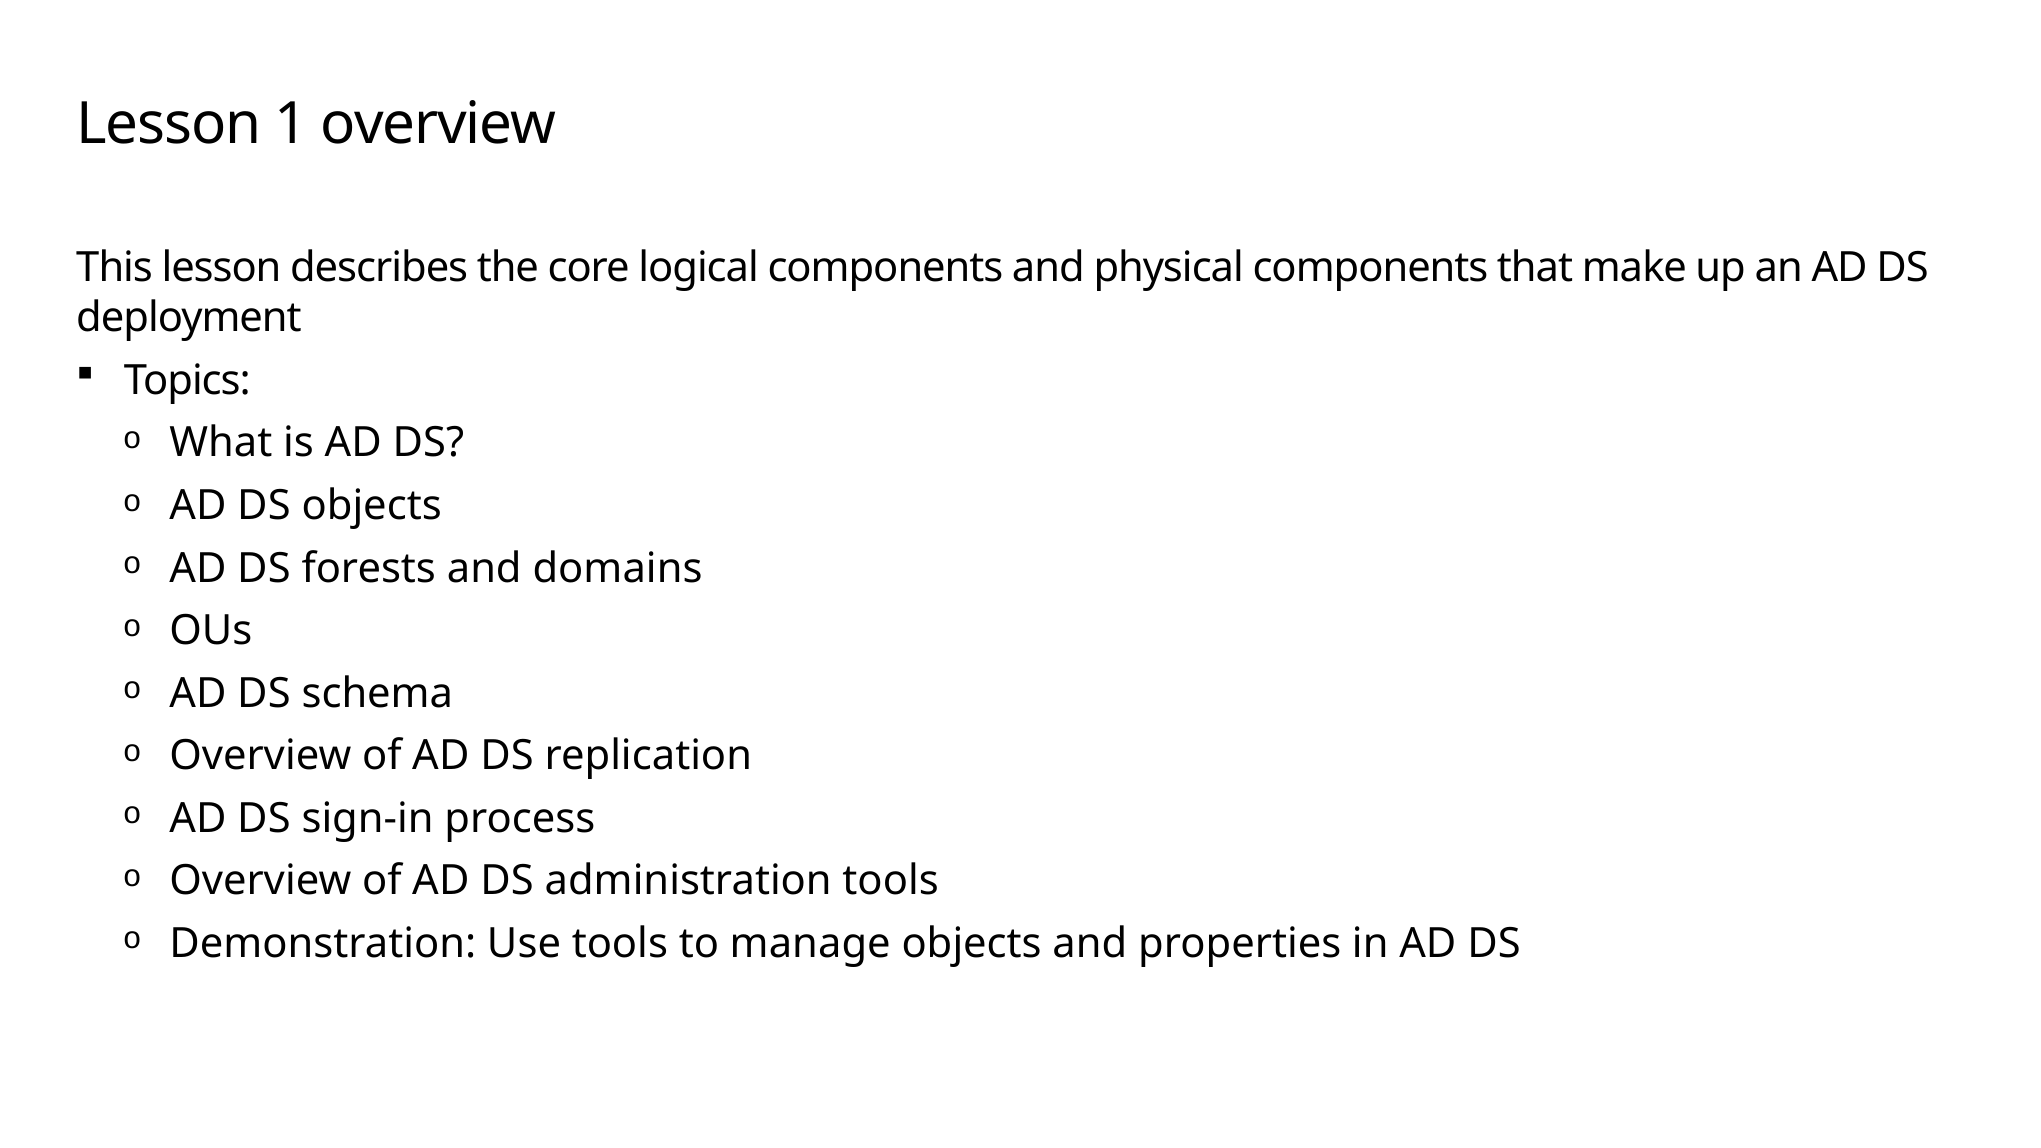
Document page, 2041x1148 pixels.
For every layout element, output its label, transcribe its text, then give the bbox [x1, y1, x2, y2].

list This lesson describes the core logical components and physical components that make up an AD DS deployment Topics: What is AD DS? AD DS objects AD DS forests and domains OUs AD DS schema Overview of AD DS replication AD DS sign-in process Overview of AD DS administration tools Demonstration: Use tools to manage objects and properties in AD DS [76, 240, 1970, 1074]
title Lesson 1 overview [76, 93, 1968, 161]
